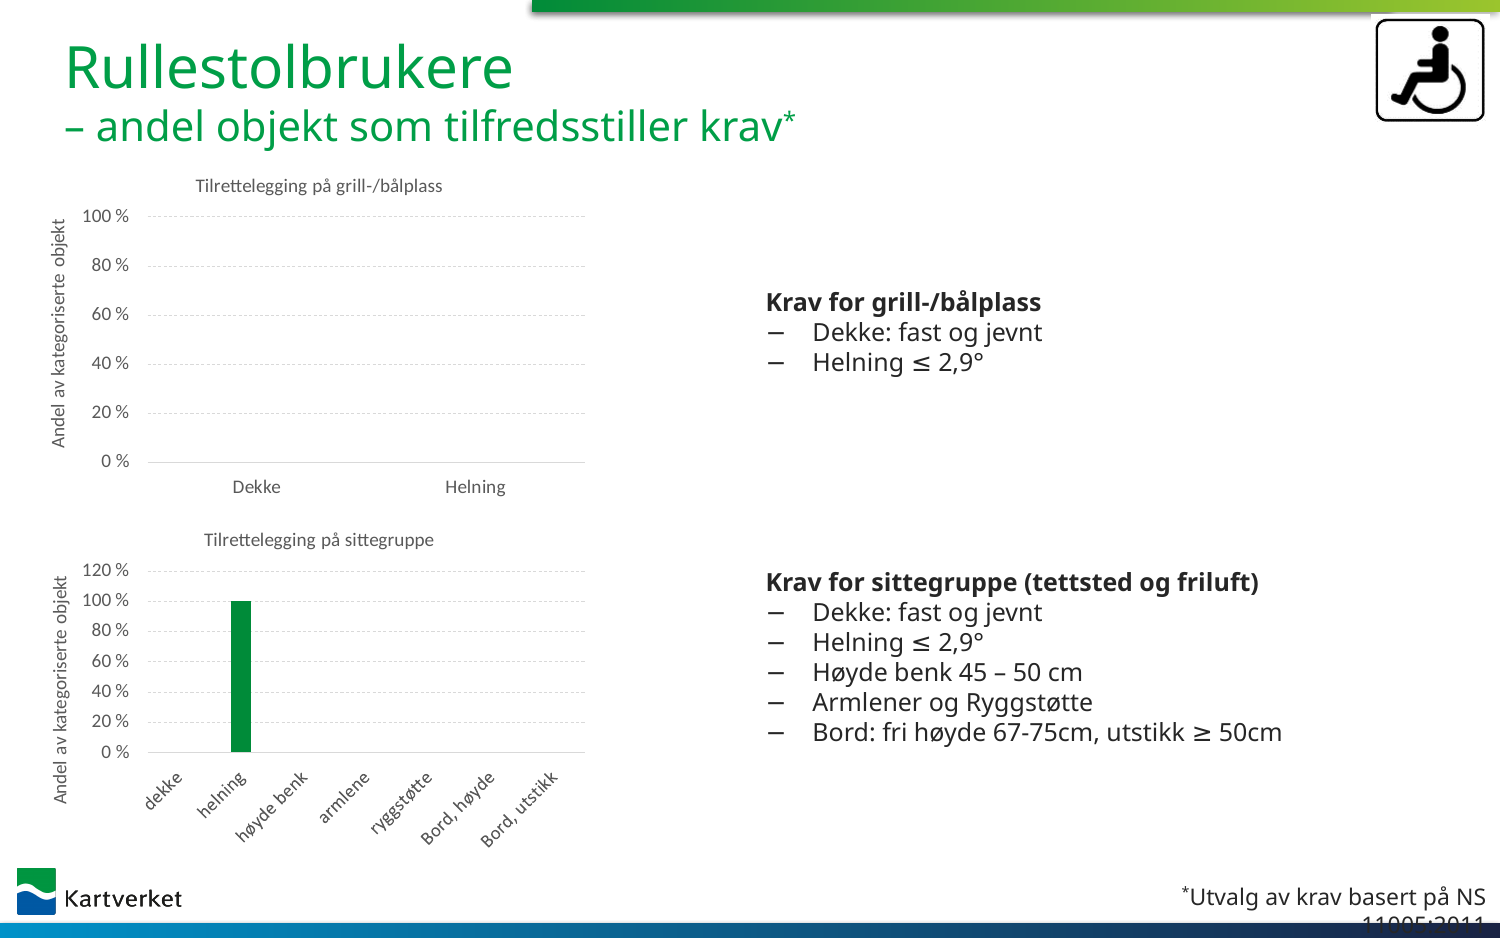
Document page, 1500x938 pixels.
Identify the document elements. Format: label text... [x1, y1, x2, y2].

picture [41, 520, 596, 859]
picture [41, 166, 596, 505]
text_box Krav for grill-/bålplass Dekke: fast og jevnt Helning ≤ 2,9° [750, 279, 1452, 384]
text_box Krav for sittegruppe (tettsted og friluft) Dekke: fast og jevnt Helning ≤ 2,9° Høyde benk 45 – 50 cm Armlener og Ryggstøtte Bord: fri høyde 67-75cm, utstikk ≥ 50cm [750, 559, 1500, 754]
picture [1371, 13, 1491, 127]
text_box Rullestolbrukere – andel objekt som tilfredsstiller krav* [49, 14, 1431, 158]
text_box *Utvalg av krav basert på NS 11005:2011 [1068, 873, 1500, 938]
